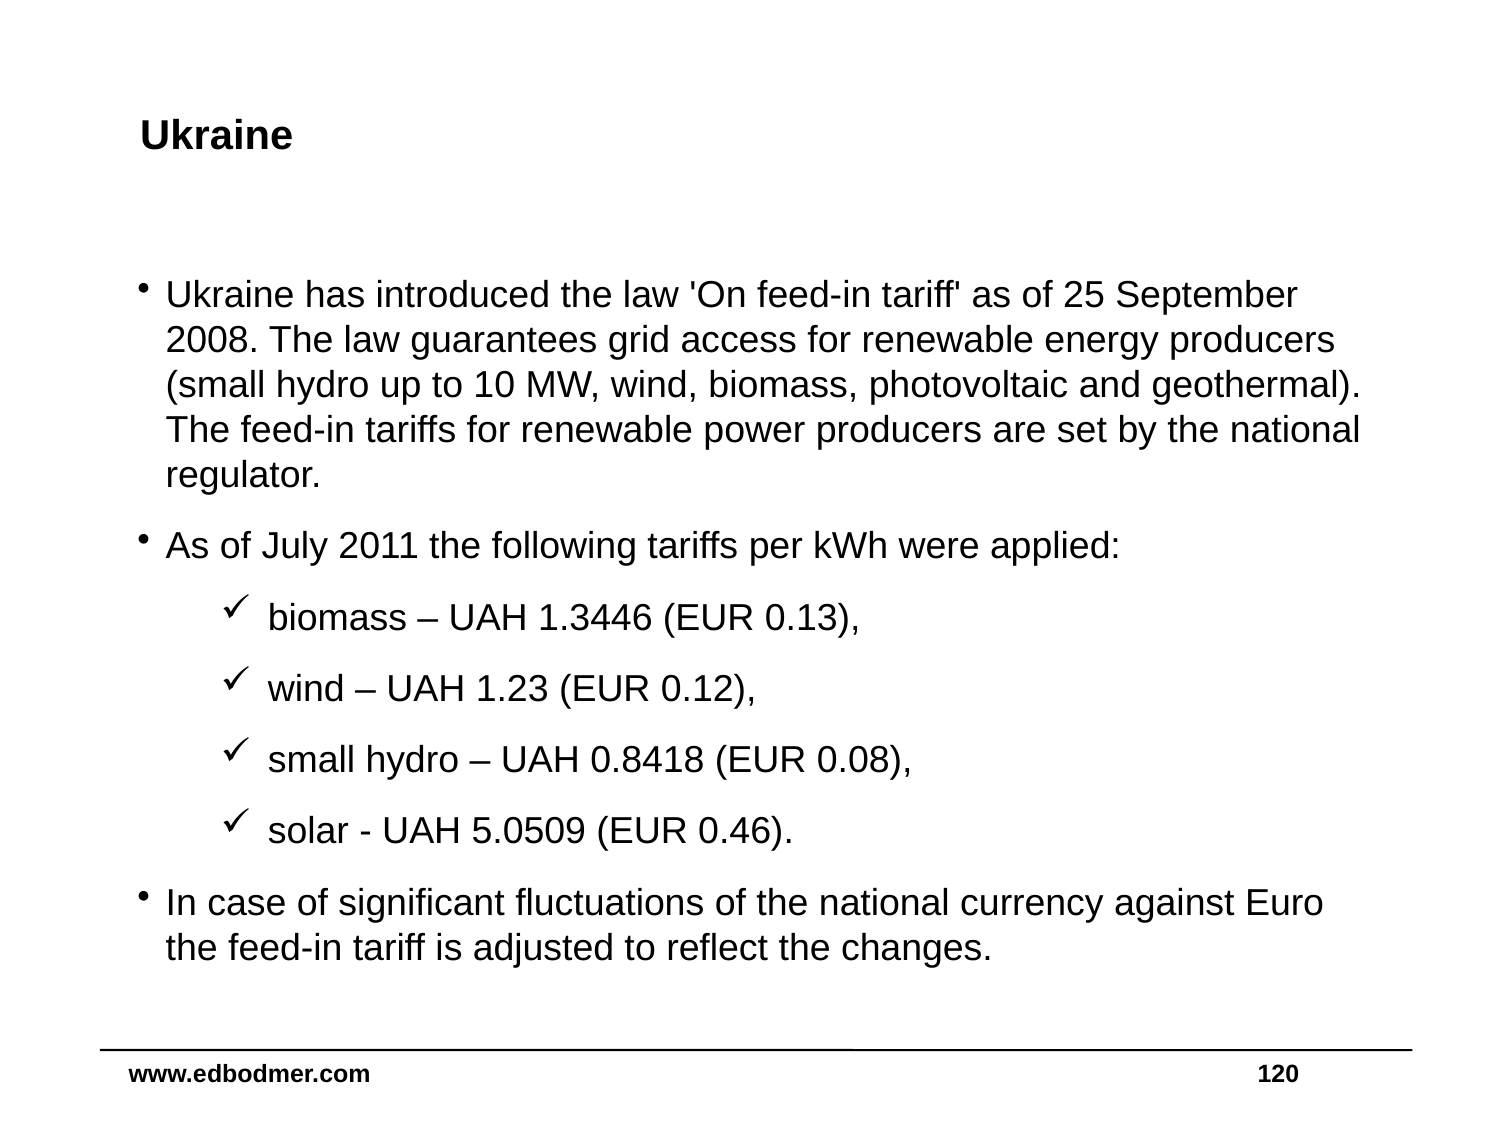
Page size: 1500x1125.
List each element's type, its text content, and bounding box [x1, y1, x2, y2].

list Ukraine has introduced the law 'On feed-in tariff' as of 25 September 2008. The law guarantees grid access for renewable energy producers (small hydro up to 10 MW, wind, biomass, photovoltaic and geothermal). The feed-in tariffs for renewable power producers are set by the national regulator. As of July 2011 the following tariffs per kWh were applied: biomass – UAH 1.3446 (EUR 0.13), wind – UAH 1.23 (EUR 0.12), small hydro – UAH 0.8418 (EUR 0.08), solar - UAH 5.0509 (EUR 0.46). In case of significant fluctuations of the national currency against Euro the feed-in tariff is adjusted to reflect the changes. [112, 262, 1401, 1026]
title Ukraine [124, 99, 1288, 226]
